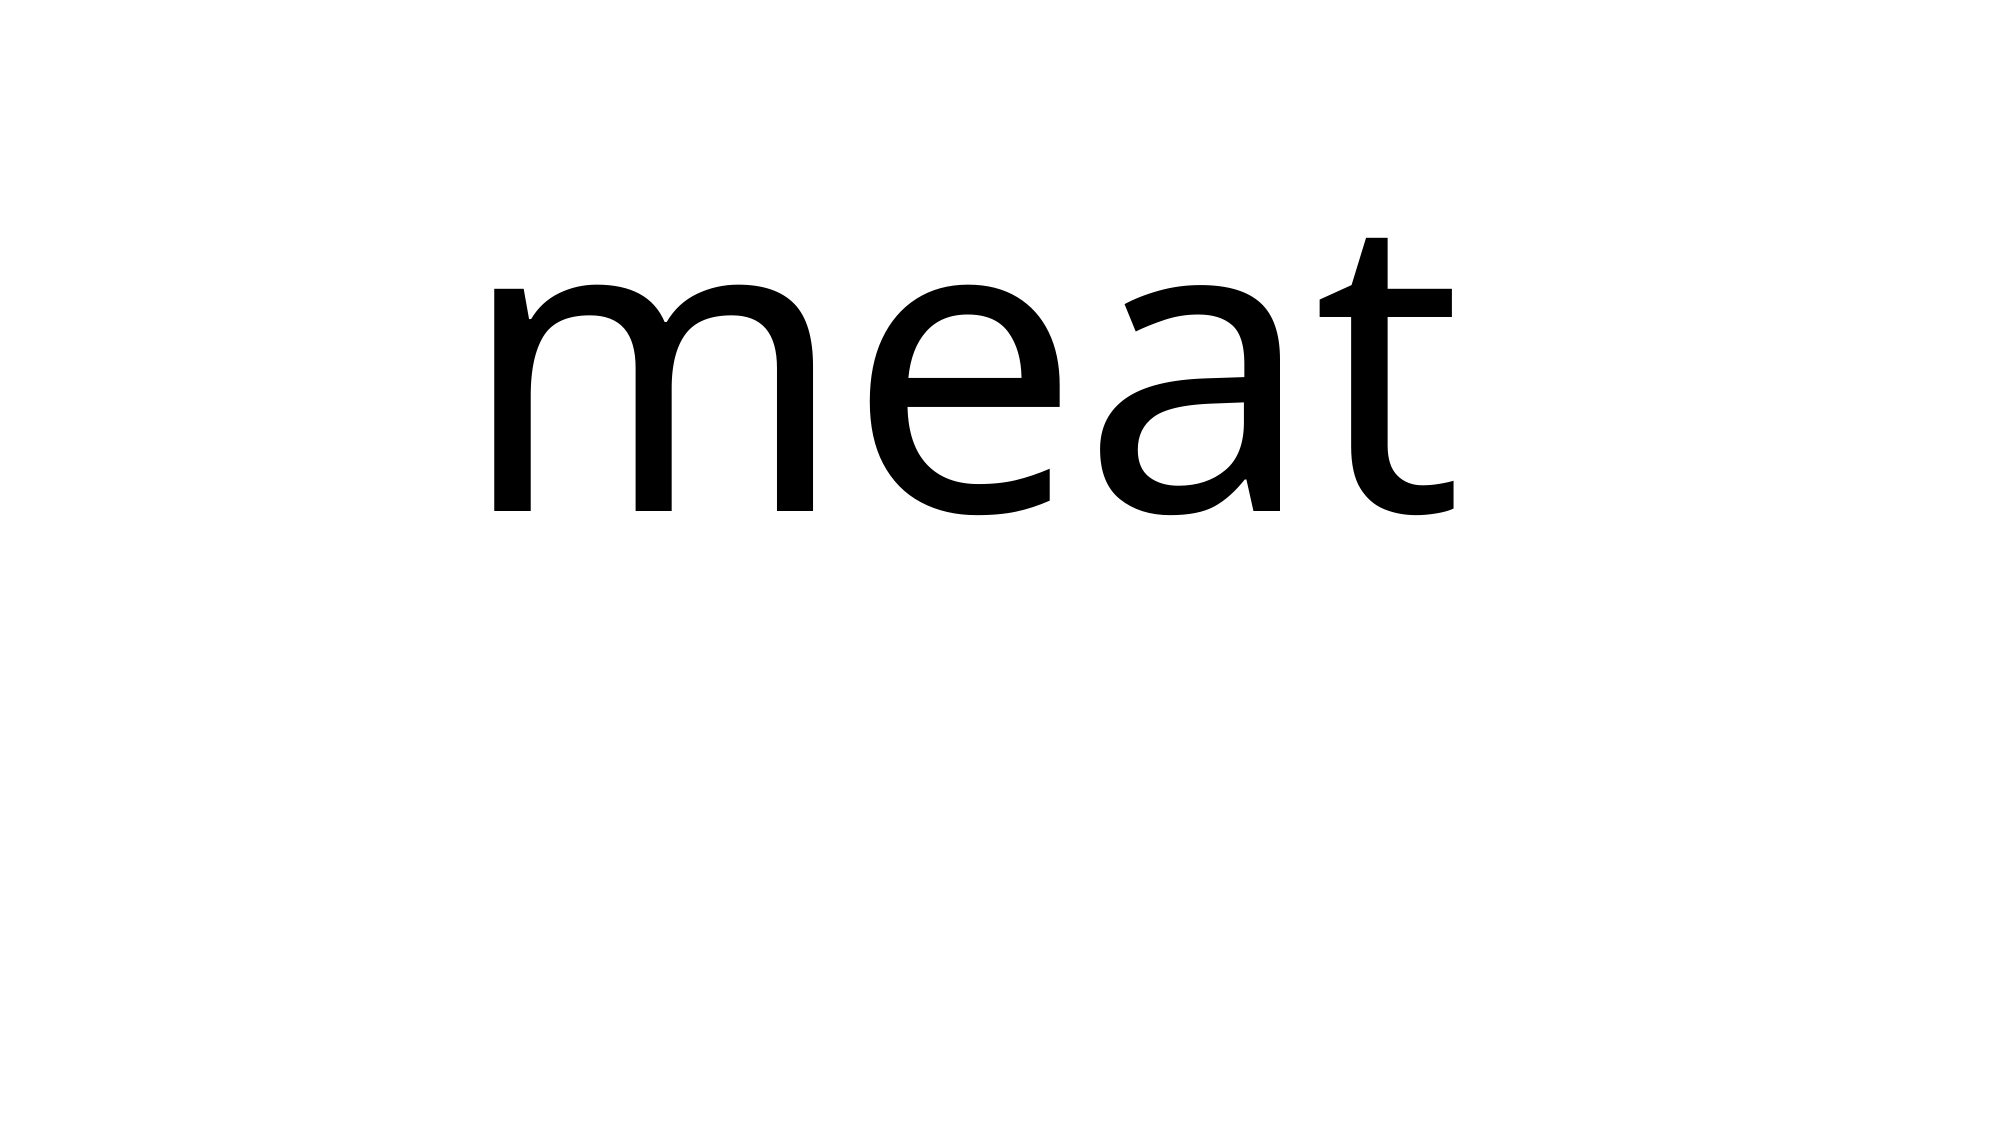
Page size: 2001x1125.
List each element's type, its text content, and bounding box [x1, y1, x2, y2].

text_box meat [95, 89, 1829, 603]
